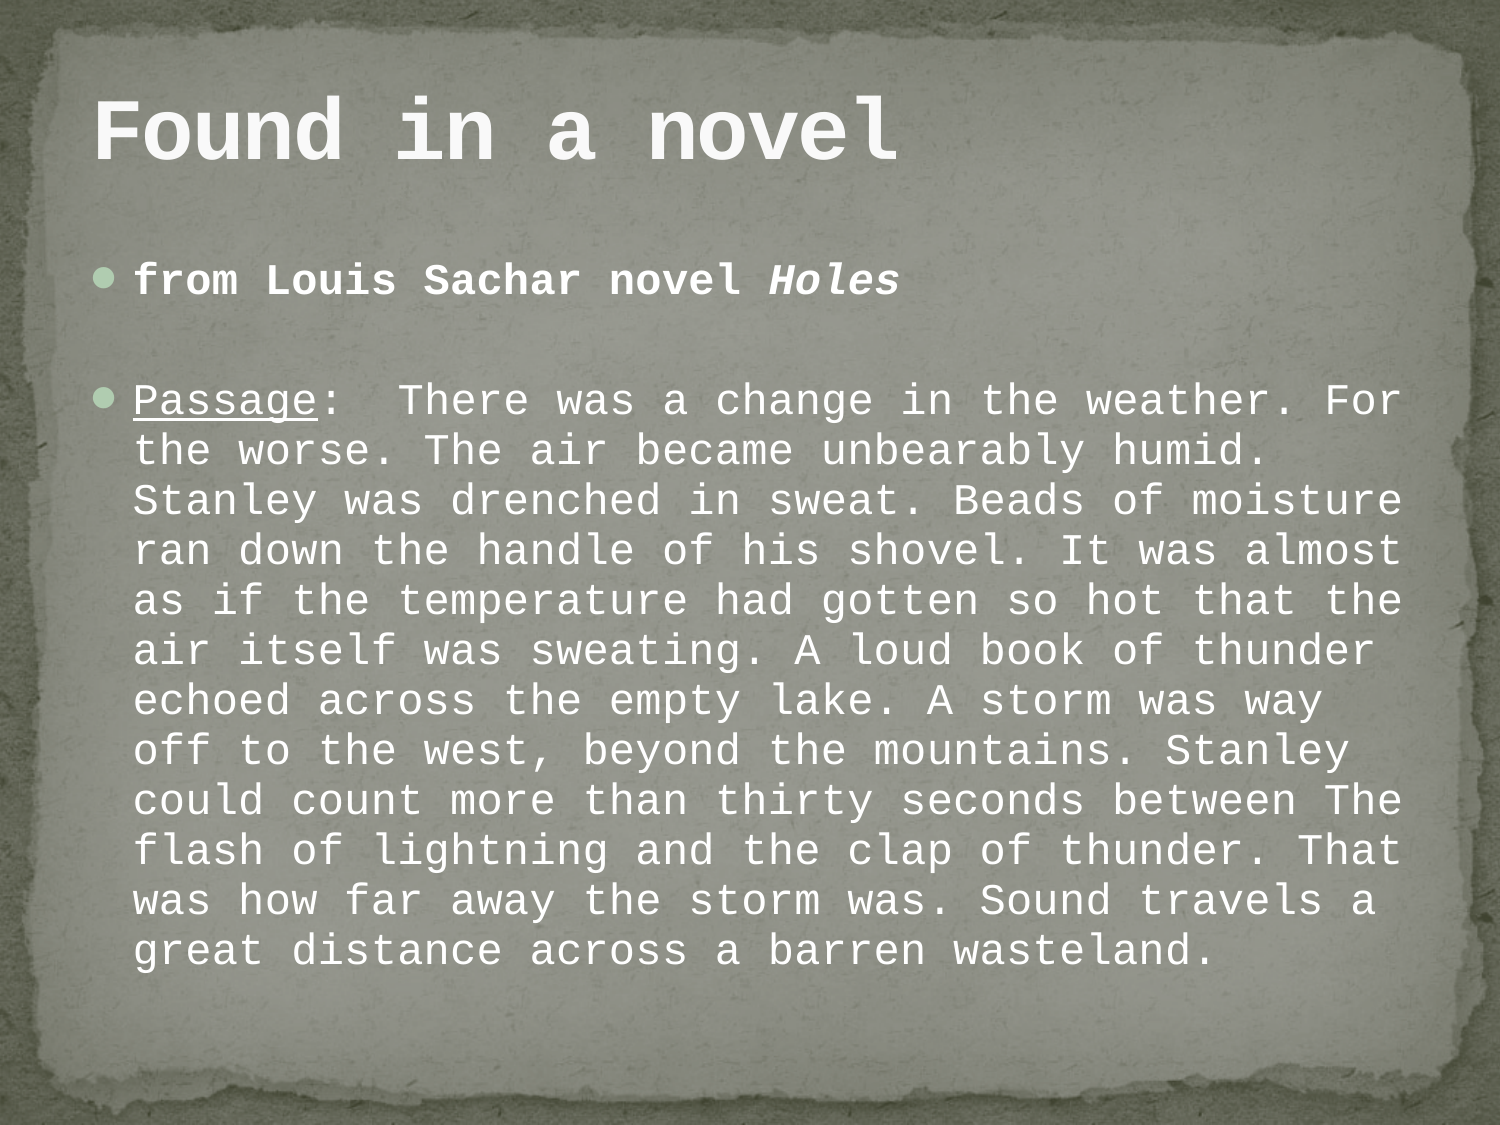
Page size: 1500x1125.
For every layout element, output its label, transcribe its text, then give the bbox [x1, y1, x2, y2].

title Found in a novel [76, 19, 1427, 185]
list from Louis Sachar novel Holes Passage: There was a change in the weather. For the worse. The air became unbearably humid. Stanley was drenched in sweat. Beads of moisture ran down the handle of his shovel. It was almost as if the temperature had gotten so hot that the air itself was sweating. A loud book of thunder echoed across the empty lake. A storm was way off to the west, beyond the mountains. Stanley could count more than thirty seconds between The flash of lightning and the clap of thunder. That was how far away the storm was. Sound travels a great distance across a barren wasteland. [75, 249, 1425, 1035]
